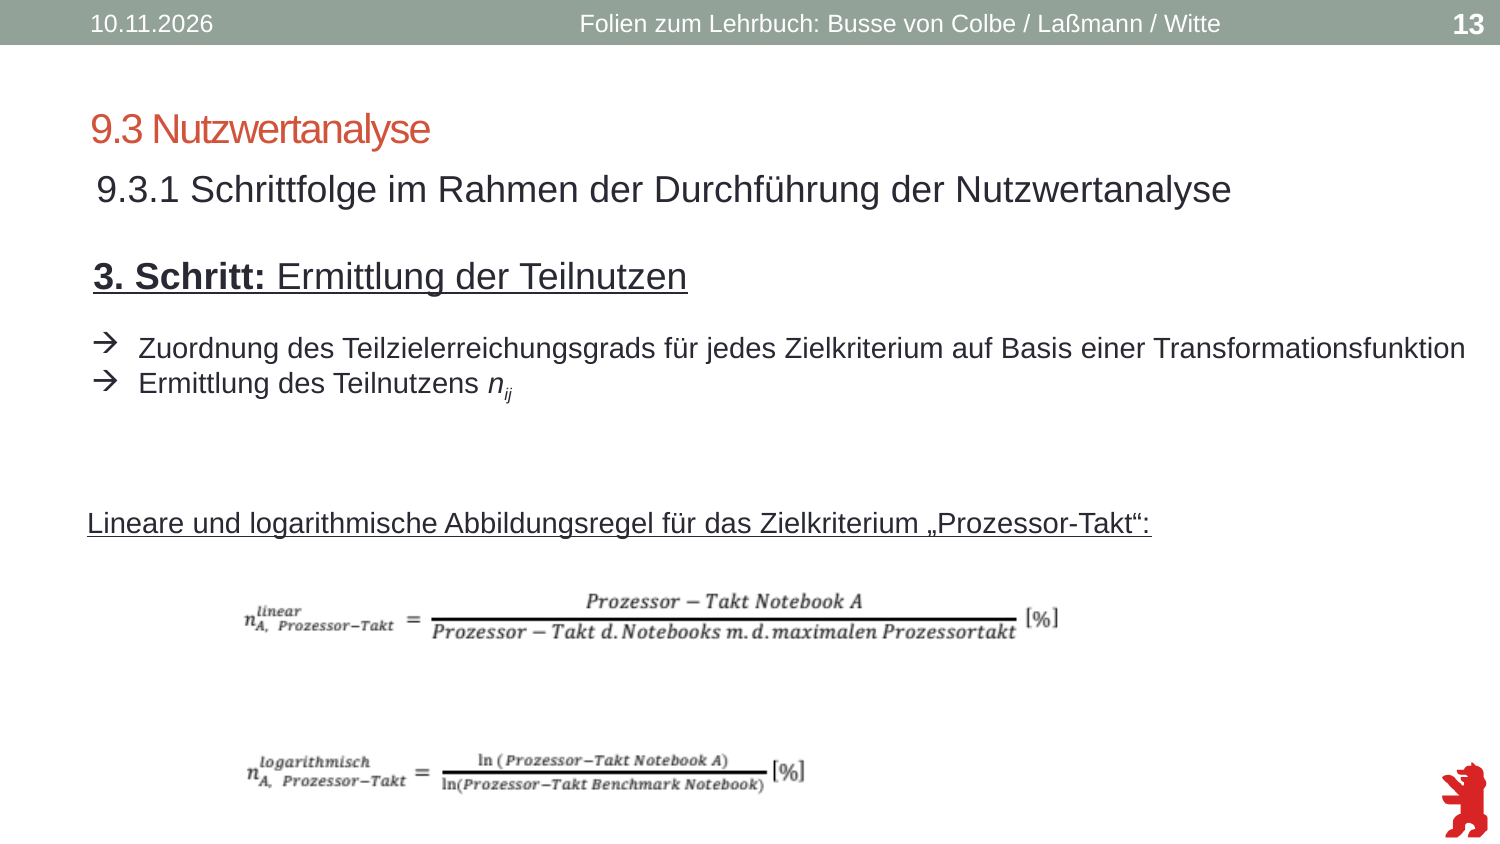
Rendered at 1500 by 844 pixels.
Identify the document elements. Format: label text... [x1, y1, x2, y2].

title 9.3 Nutzwertanalyse [75, 65, 1500, 188]
text_box 3. Schritt: Ermittlung der Teilnutzen [78, 244, 703, 305]
text_box Zuordnung des Teilzielerreichungsgrads für jedes Zielkriterium auf Basis einer Transformationsfunktion Ermittlung des Teilnutzens nij [76, 322, 1484, 412]
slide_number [75, 2, 550, 43]
picture [160, 551, 1294, 844]
text_box 9.3.1 Schrittfolge im Rahmen der Durchführung der Nutzwertanalyse [81, 157, 1248, 217]
text_box Lineare und logarithmische Abbildungsregel für das Zielkriterium „Prozessor-Takt“: [72, 497, 1167, 547]
footer Folien zum Lehrbuch: Busse von Colbe / Laßmann / Witte [562, 2, 1238, 43]
picture [1434, 760, 1500, 844]
slide_number 13 [1325, 2, 1500, 43]
